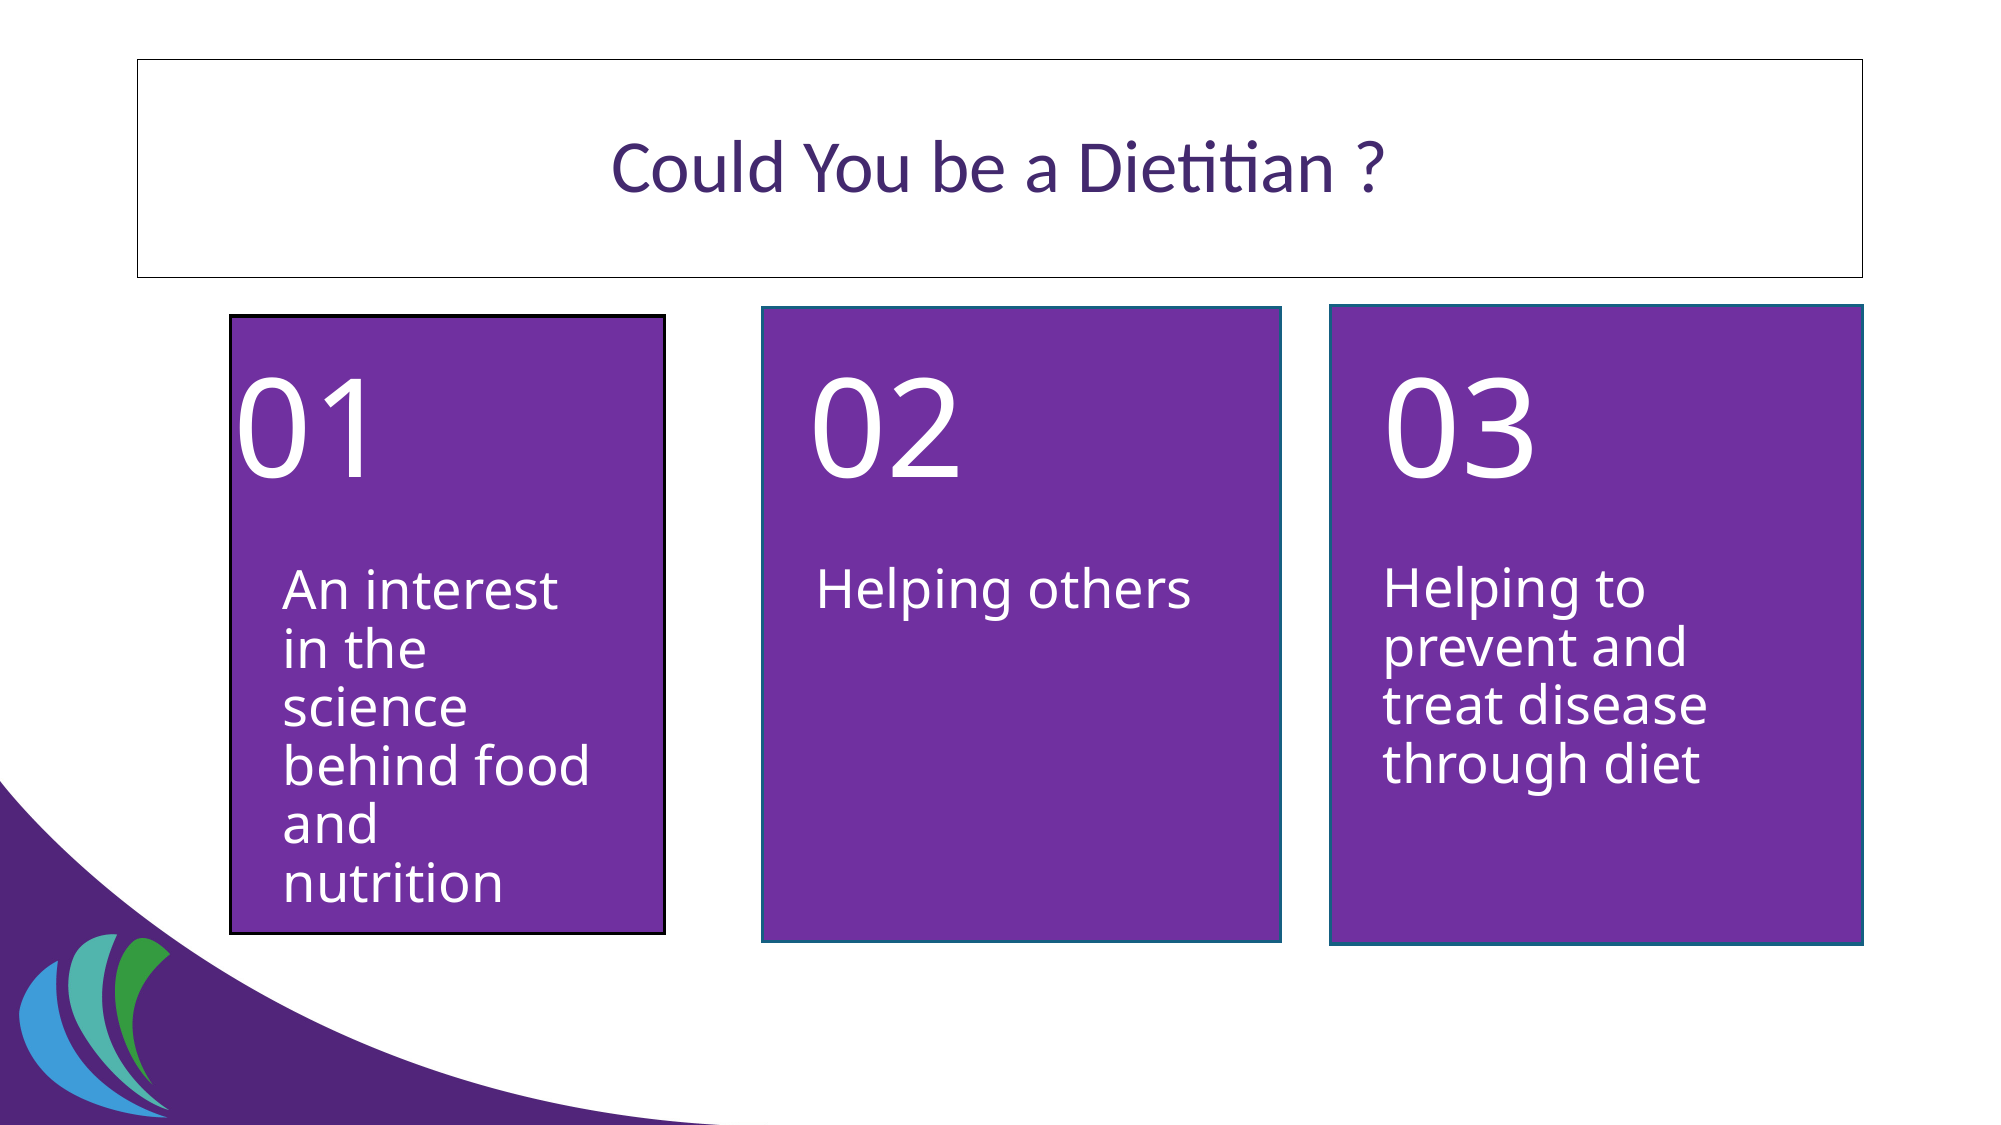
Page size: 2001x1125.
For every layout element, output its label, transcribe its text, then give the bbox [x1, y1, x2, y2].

picture [0, 1, 2000, 1125]
title Could You be a Dietitian ? [137, 59, 1863, 278]
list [180, 298, 1864, 951]
